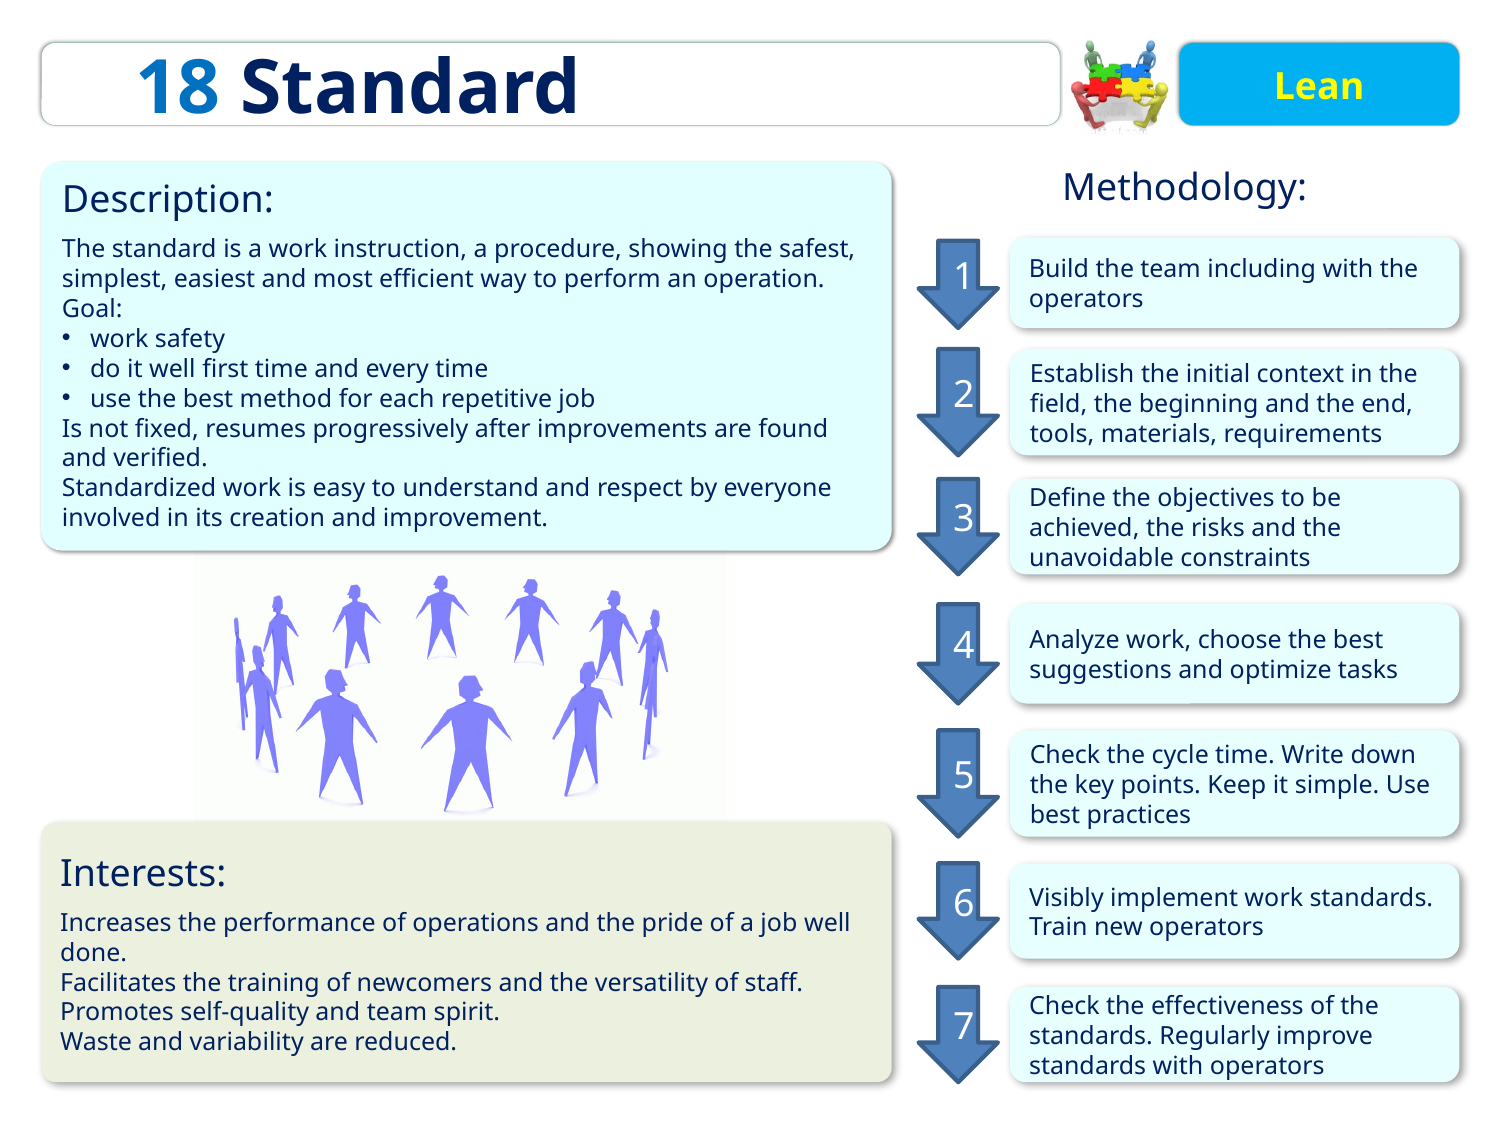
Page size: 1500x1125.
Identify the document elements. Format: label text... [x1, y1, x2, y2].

text_box Analyze work, choose the best suggestions and optimize tasks [1007, 602, 1462, 706]
text_box 6 [916, 861, 1000, 961]
text_box Lean [1181, 40, 1462, 128]
text_box Visibly implement work standards. Train new operators [1007, 861, 1462, 961]
text_box Check the cycle time. Write down the key points. Keep it simple. Use best practices [1007, 728, 1462, 839]
picture [194, 460, 727, 894]
text_box 2 [916, 346, 1000, 458]
text_box Methodology: [1044, 153, 1460, 217]
text_box 5 [916, 728, 1000, 839]
text_box Establish the initial context in the field, the beginning and the end, tools, materials, requirements [1007, 346, 1462, 458]
text_box 7 [916, 984, 1000, 1085]
text_box Check the effectiveness of the standards. Regularly improve standards with operators [1007, 984, 1462, 1085]
text_box 4 [916, 602, 1000, 706]
text_box Interests: Increases the performance of operations and the pride of a job well done. Facilitates the training of newcomers and the versatility of staff. Promotes self-quality and team spirit. Waste and variability are reduced. [39, 820, 894, 1085]
text_box 3 [916, 476, 1000, 577]
text_box Define the objectives to be achieved, the risks and the unavoidable constraints [1007, 476, 1462, 577]
text_box Build the team including with the operators [1007, 235, 1462, 331]
picture [1063, 30, 1175, 143]
text_box 1 [916, 238, 1000, 331]
text_box Description: The standard is a work instruction, a procedure, showing the safest, simplest, easiest and most efficient way to perform an operation. Goal: work safety do it well first time and every time use the best method for each repetitive job Is not fixed, resumes progressively after improvements are found and verified. Standardized work is easy to understand and respect by everyone involved in its creation and improvement. [39, 159, 894, 553]
text_box 18 Standard [39, 40, 1058, 128]
